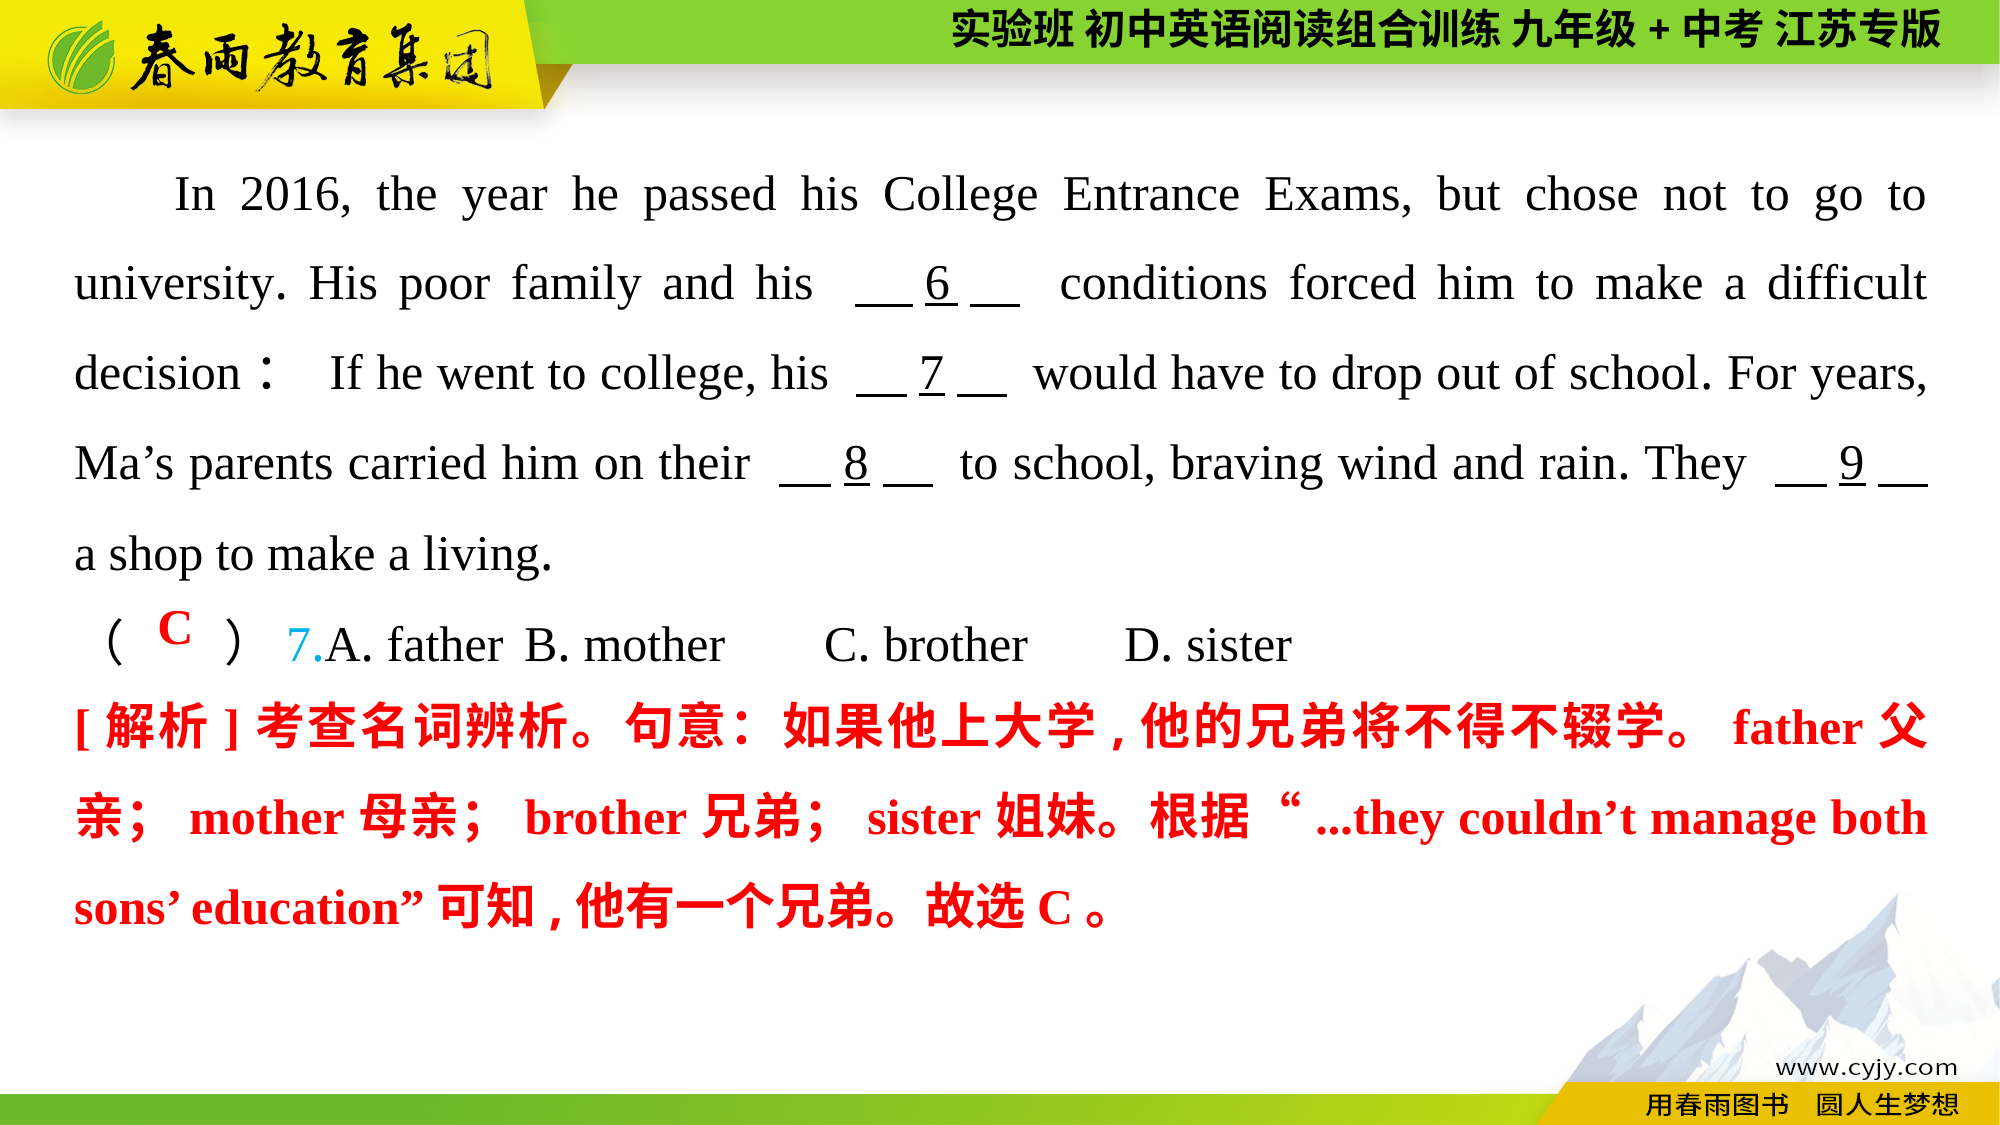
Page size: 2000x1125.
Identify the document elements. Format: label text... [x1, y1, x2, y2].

list In 2016, the year he passed his College Entrance Exams, but chose not to go to university. His poor family and his 6 conditions forced him to make a difficult decision： If he went to college, his 7 would have to drop out of school. For years, Ma’s parents carried him on their 8 to school, braving wind and rain. They 9 a shop to make a living. [59, 122, 1944, 574]
text_box [解析]考查名词辨析。句意：如果他上大学,他的兄弟将不得不辍学。father父亲；mother母亲；brother兄弟；sister姐妹。根据“...they couldn’t manage both sons’ education”可知,他有一个兄弟。故选C。 [59, 656, 1944, 942]
text_box C [142, 587, 209, 656]
picture [0, 0, 2000, 1125]
text_box （ ）7.A. father B. mother C. brother D. sister [59, 574, 1944, 656]
